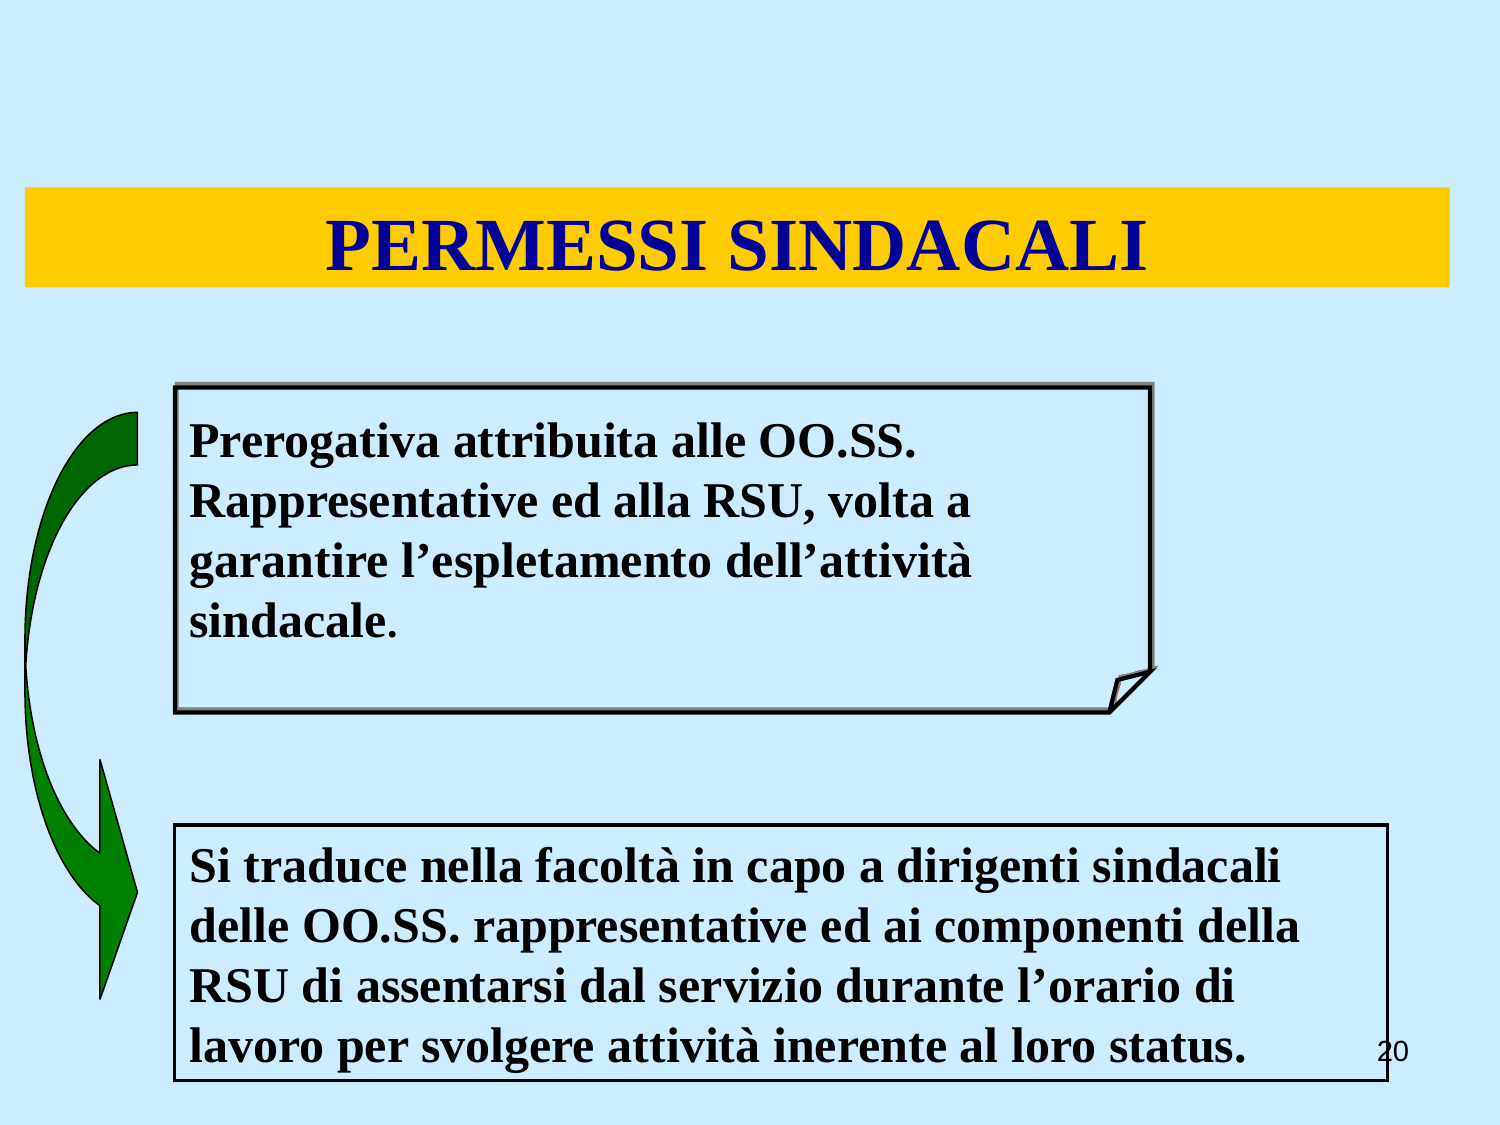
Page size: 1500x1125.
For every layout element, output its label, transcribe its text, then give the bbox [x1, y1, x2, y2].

text_box PERMESSI SINDACALI [24, 187, 1450, 288]
text_box Si traduce nella facoltà in capo a dirigenti sindacali delle OO.SS. rappresentative ed ai componenti della RSU di assentarsi dal servizio durante l’orario di lavoro per svolgere attività inerente al loro status. [174, 824, 1388, 1081]
slide_number 20 [1074, 1024, 1425, 1103]
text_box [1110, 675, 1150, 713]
text_box [24, 412, 138, 1000]
text_box [174, 387, 1150, 713]
